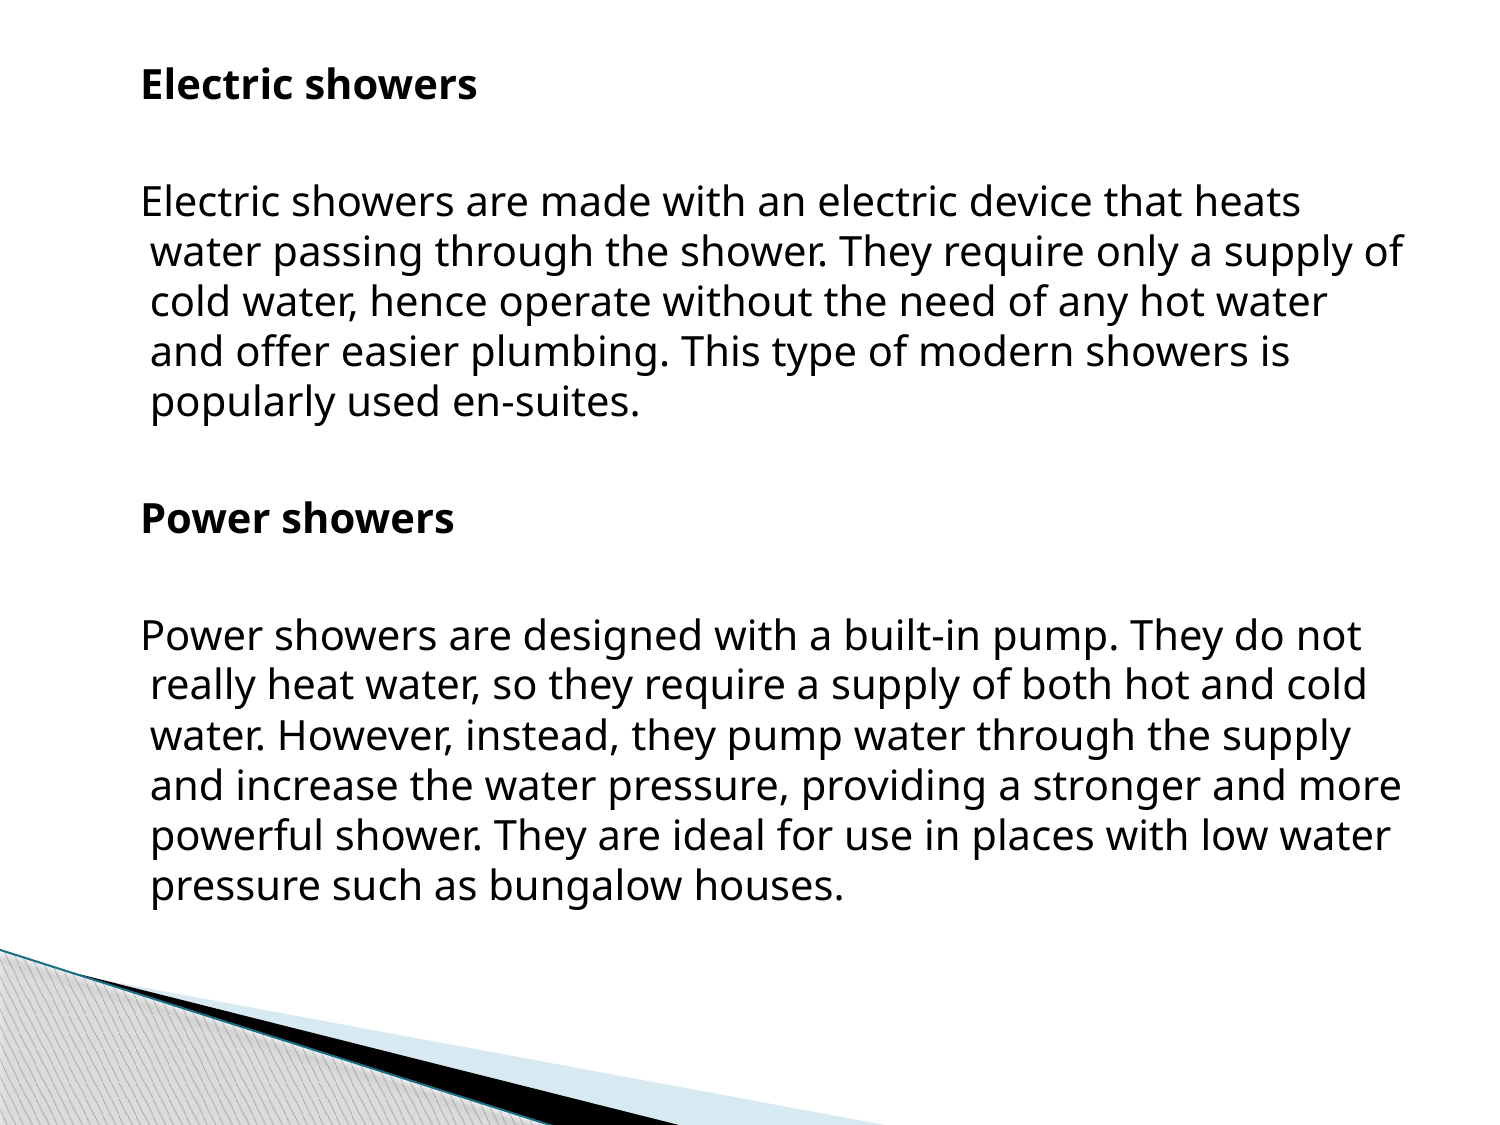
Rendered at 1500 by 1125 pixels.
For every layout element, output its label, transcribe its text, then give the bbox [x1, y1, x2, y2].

list Electric showers Electric showers are made with an electric device that heats water passing through the shower. They require only a supply of cold water, hence operate without the need of any hot water and offer easier plumbing. This type of modern showers is popularly used en-suites. Power showers Power showers are designed with a built-in pump. They do not really heat water, so they require a supply of both hot and cold water. However, instead, they pump water through the supply and increase the water pressure, providing a stronger and more powerful shower. They are ideal for use in places with low water pressure such as bungalow houses. [75, 50, 1425, 1025]
